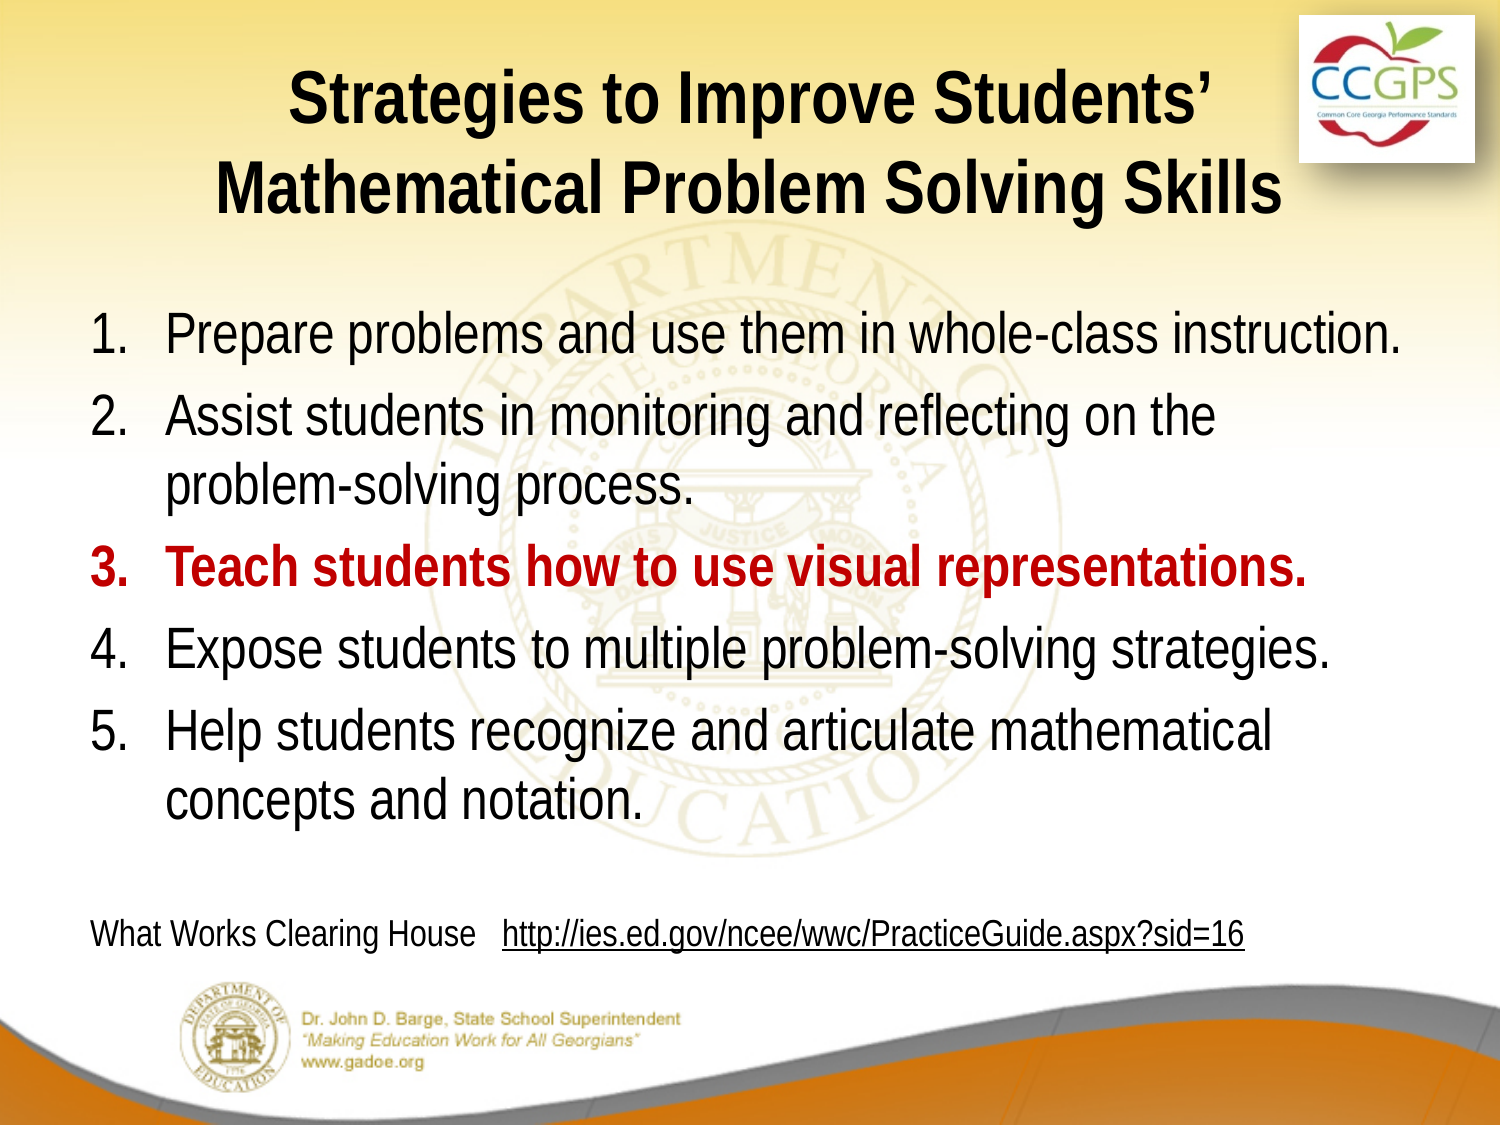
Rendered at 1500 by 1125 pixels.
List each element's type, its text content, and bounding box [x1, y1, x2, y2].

picture [0, 0, 1500, 1125]
list Prepare problems and use them in whole-class instruction. Assist students in monitoring and reflecting on the problem-solving process. Teach students how to use visual representations. Expose students to multiple problem-solving strategies. Help students recognize and articulate mathematical concepts and notation. What Works Clearing House http://ies.ed.gov/ncee/wwc/PracticeGuide.aspx?sid=16 [74, 287, 1426, 988]
title Strategies to Improve Students’ Mathematical Problem Solving Skills [74, 44, 1426, 233]
